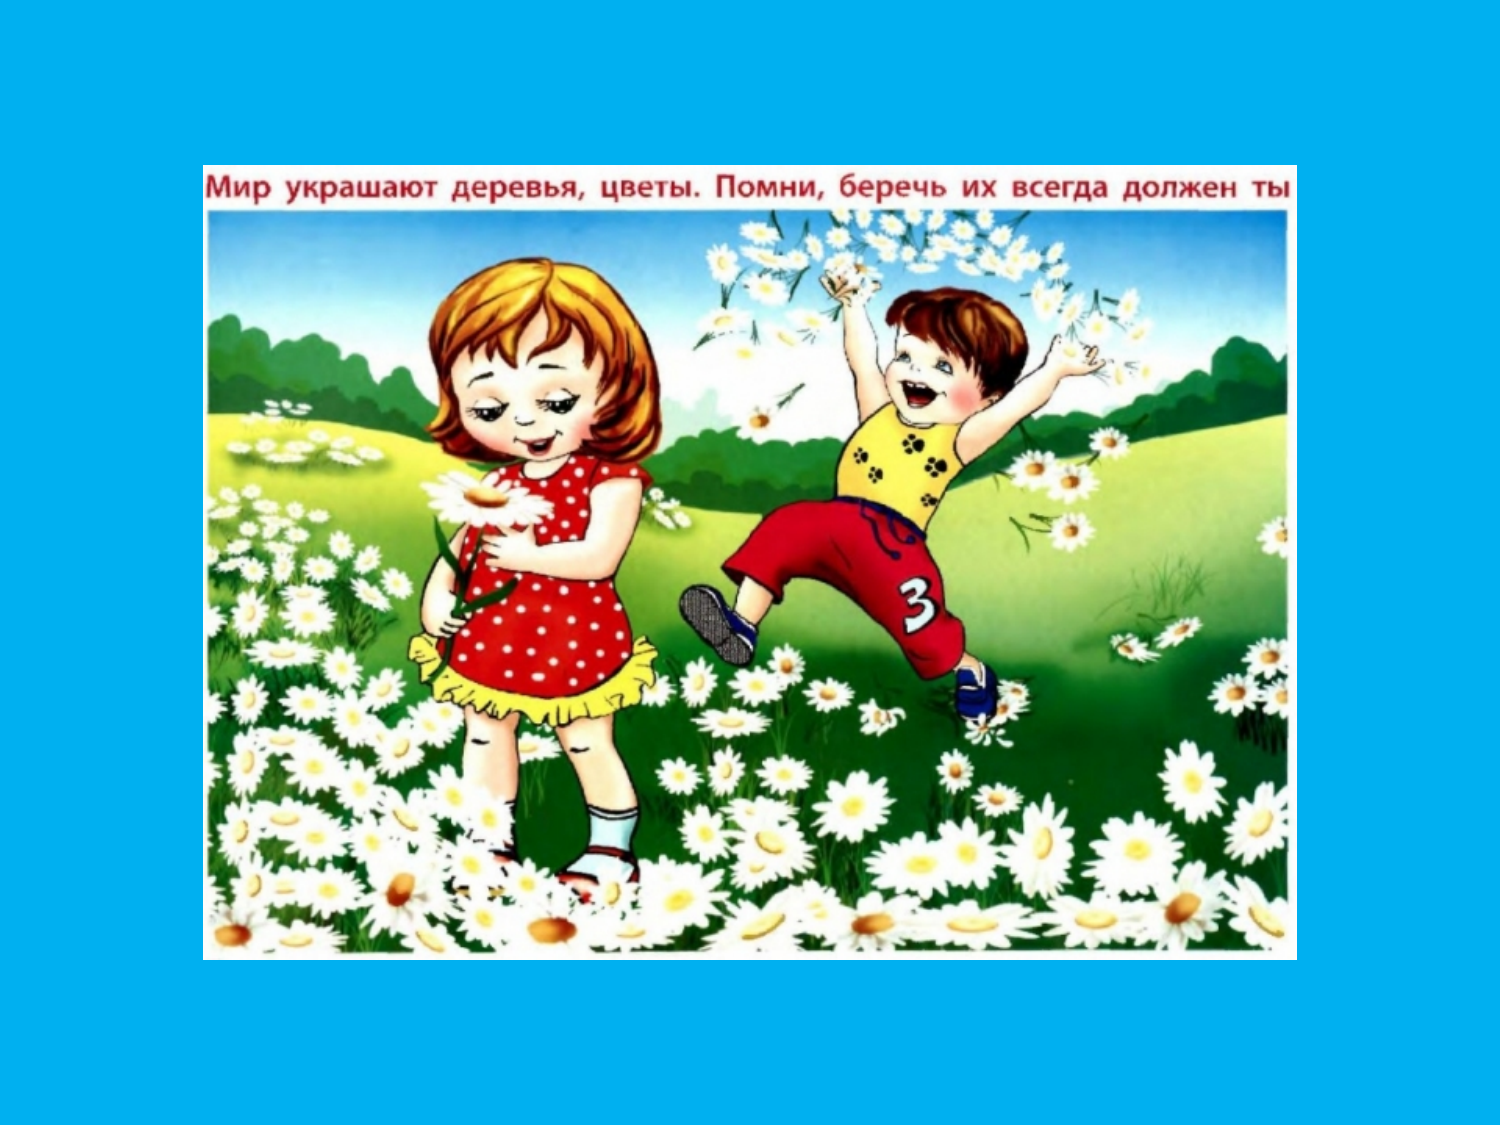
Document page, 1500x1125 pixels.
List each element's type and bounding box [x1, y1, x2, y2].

picture [204, 166, 1296, 959]
